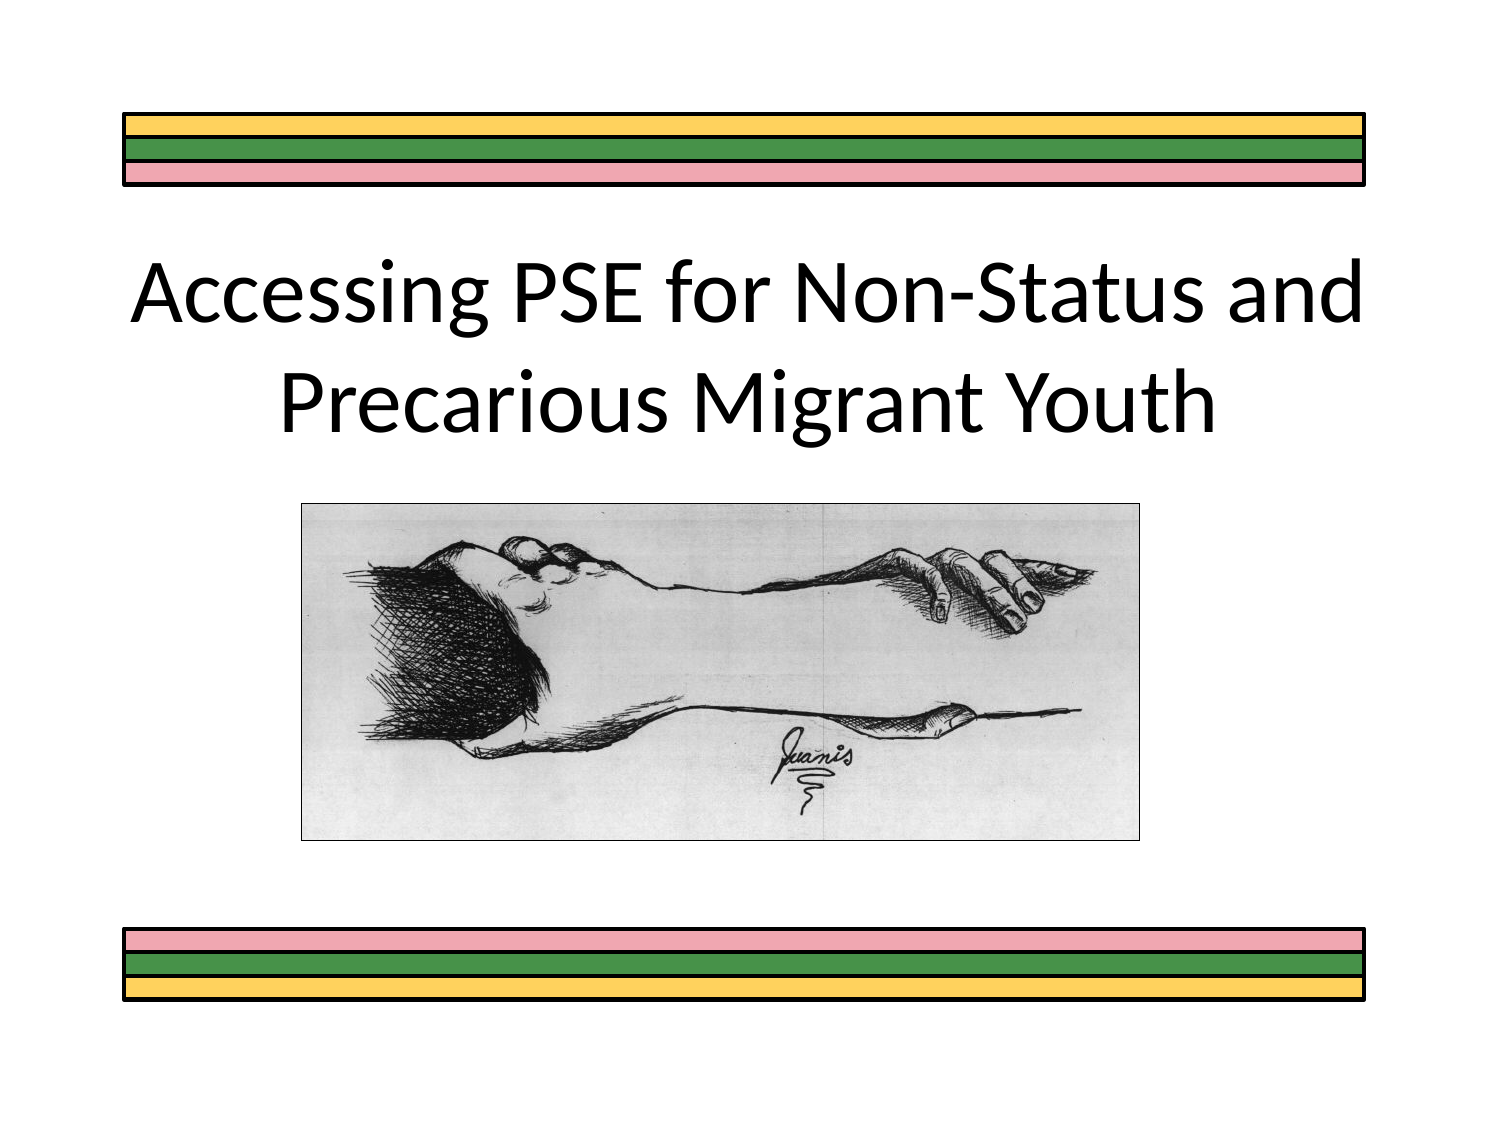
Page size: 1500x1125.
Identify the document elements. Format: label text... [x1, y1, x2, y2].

title Accessing PSE for Non-Status and Precarious Migrant Youth [112, 219, 1388, 461]
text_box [123, 113, 1365, 185]
picture [300, 503, 1140, 841]
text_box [123, 928, 1365, 1000]
